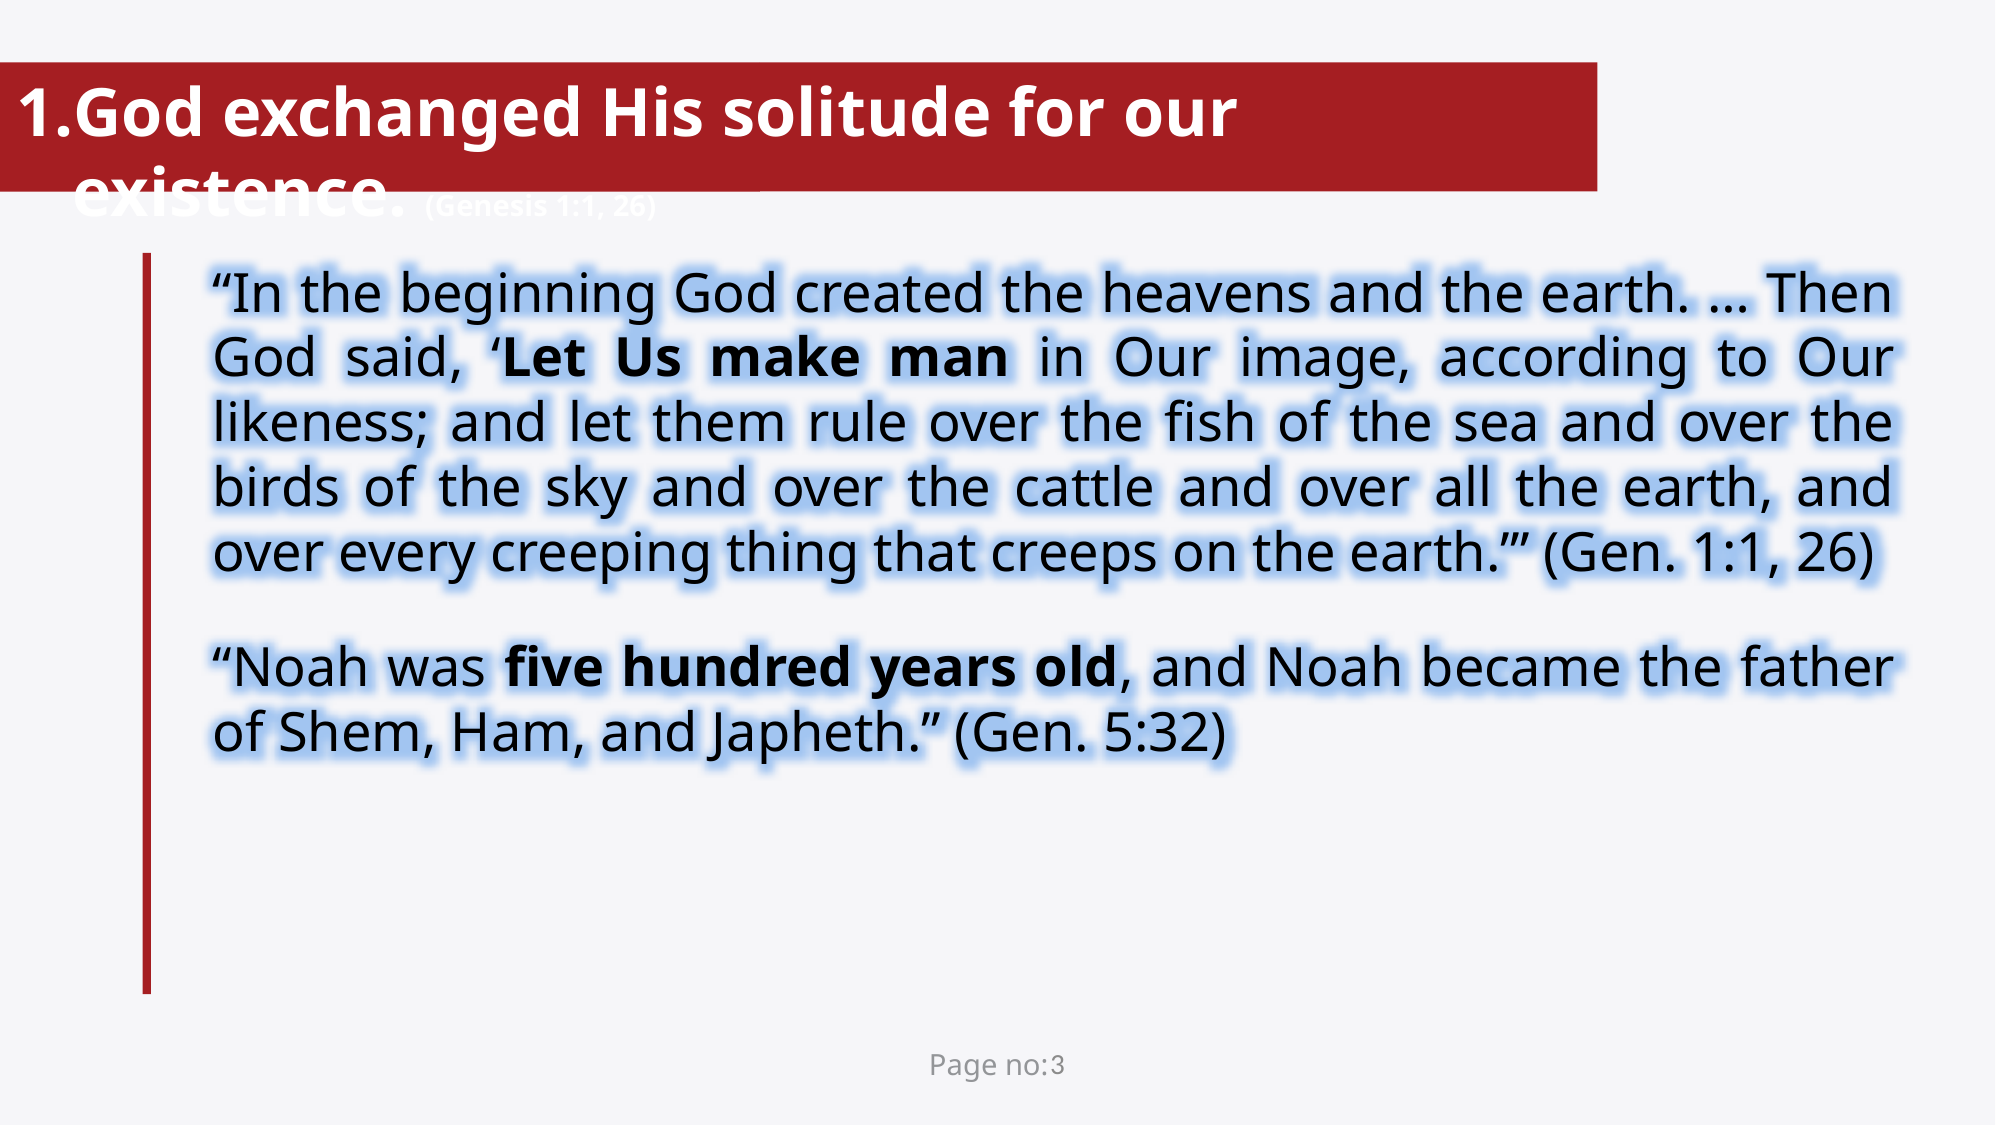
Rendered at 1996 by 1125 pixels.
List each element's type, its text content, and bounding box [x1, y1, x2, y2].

text_box “In the beginning God created the heavens and the earth. … Then God said, ‘Let Us make man in Our image, according to Our likeness; and let them rule over the fish of the sea and over the birds of the sky and over the cattle and over all the earth, and over every creeping thing that creeps on the earth.’” (Gen. 1:1, 26) [198, 250, 1911, 590]
text_box [758, 60, 1600, 193]
text_box God exchanged His solitude for our existence. (Genesis 1:1, 26) [20, 73, 1555, 223]
text_box “Noah was five hundred years old, and Noah became the father of Shem, Ham, and Japheth.” (Gen. 5:32) [198, 624, 1911, 770]
